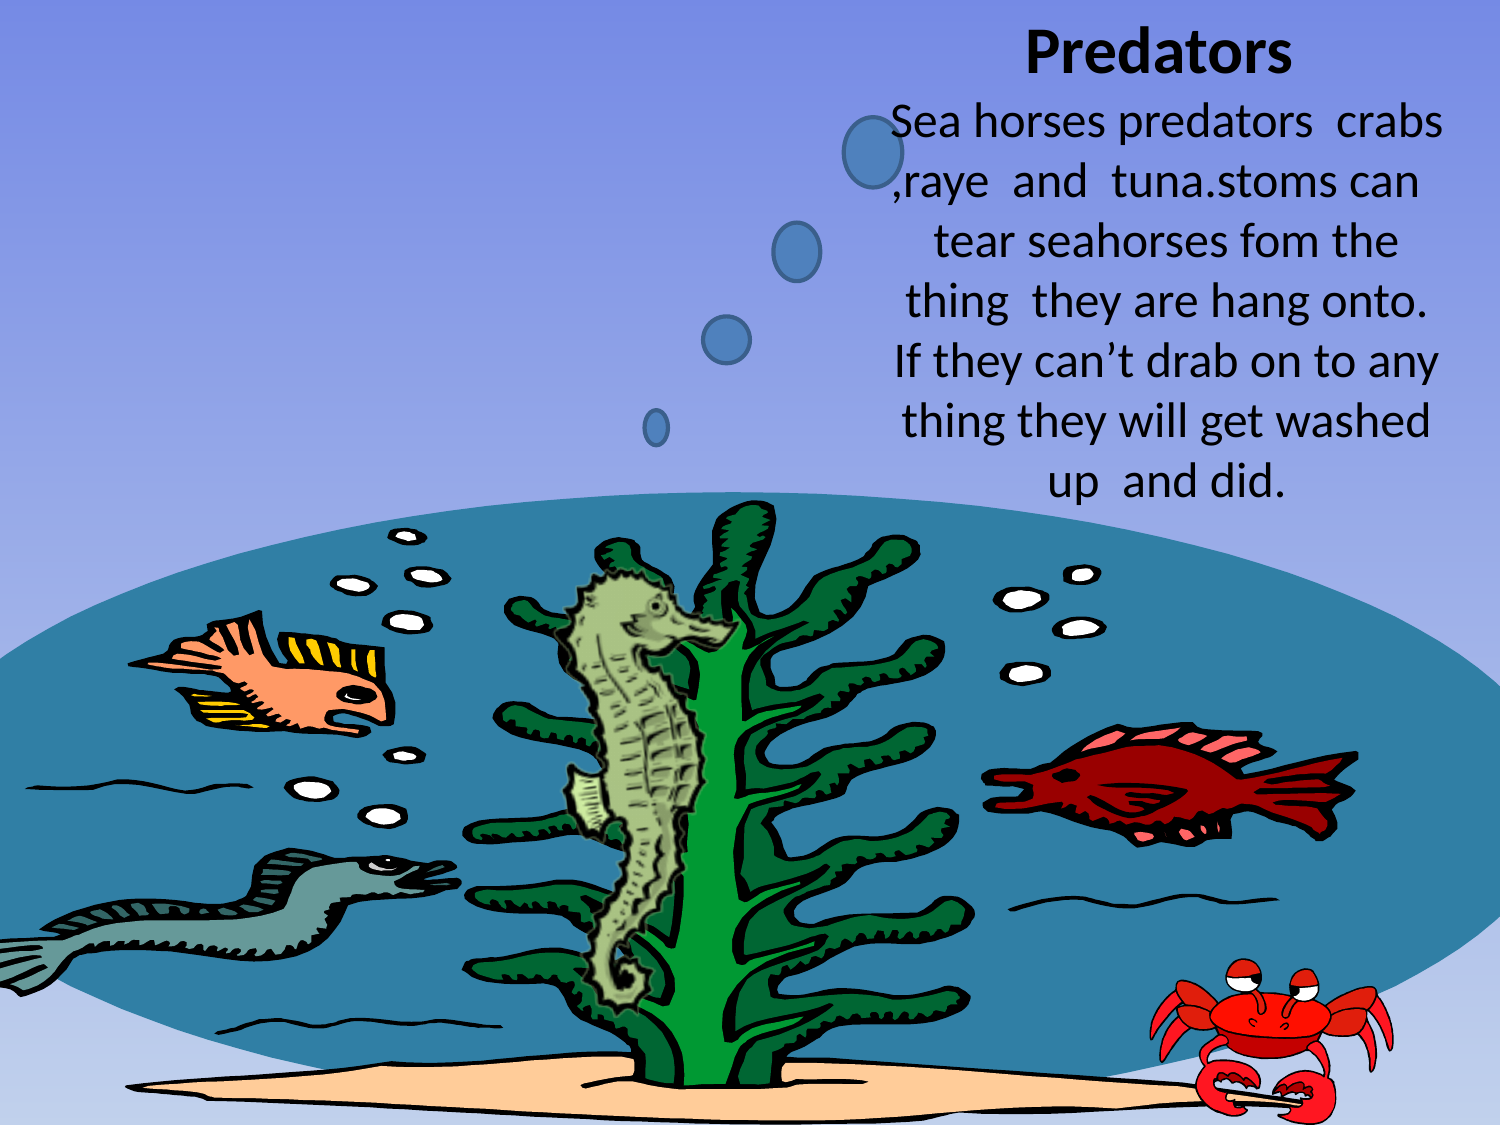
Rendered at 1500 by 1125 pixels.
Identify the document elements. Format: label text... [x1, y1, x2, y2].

picture [0, 491, 1500, 1125]
text_box Predators Sea horses predators crabs ,raye and tuna.stoms can tear seahorses fom the thing they are hang onto. If they can’t drab on to any thing they will get washed up and did. [873, 0, 1460, 489]
text_box [642, 408, 671, 448]
text_box [700, 314, 753, 366]
text_box [771, 220, 823, 284]
text_box [841, 115, 873, 190]
